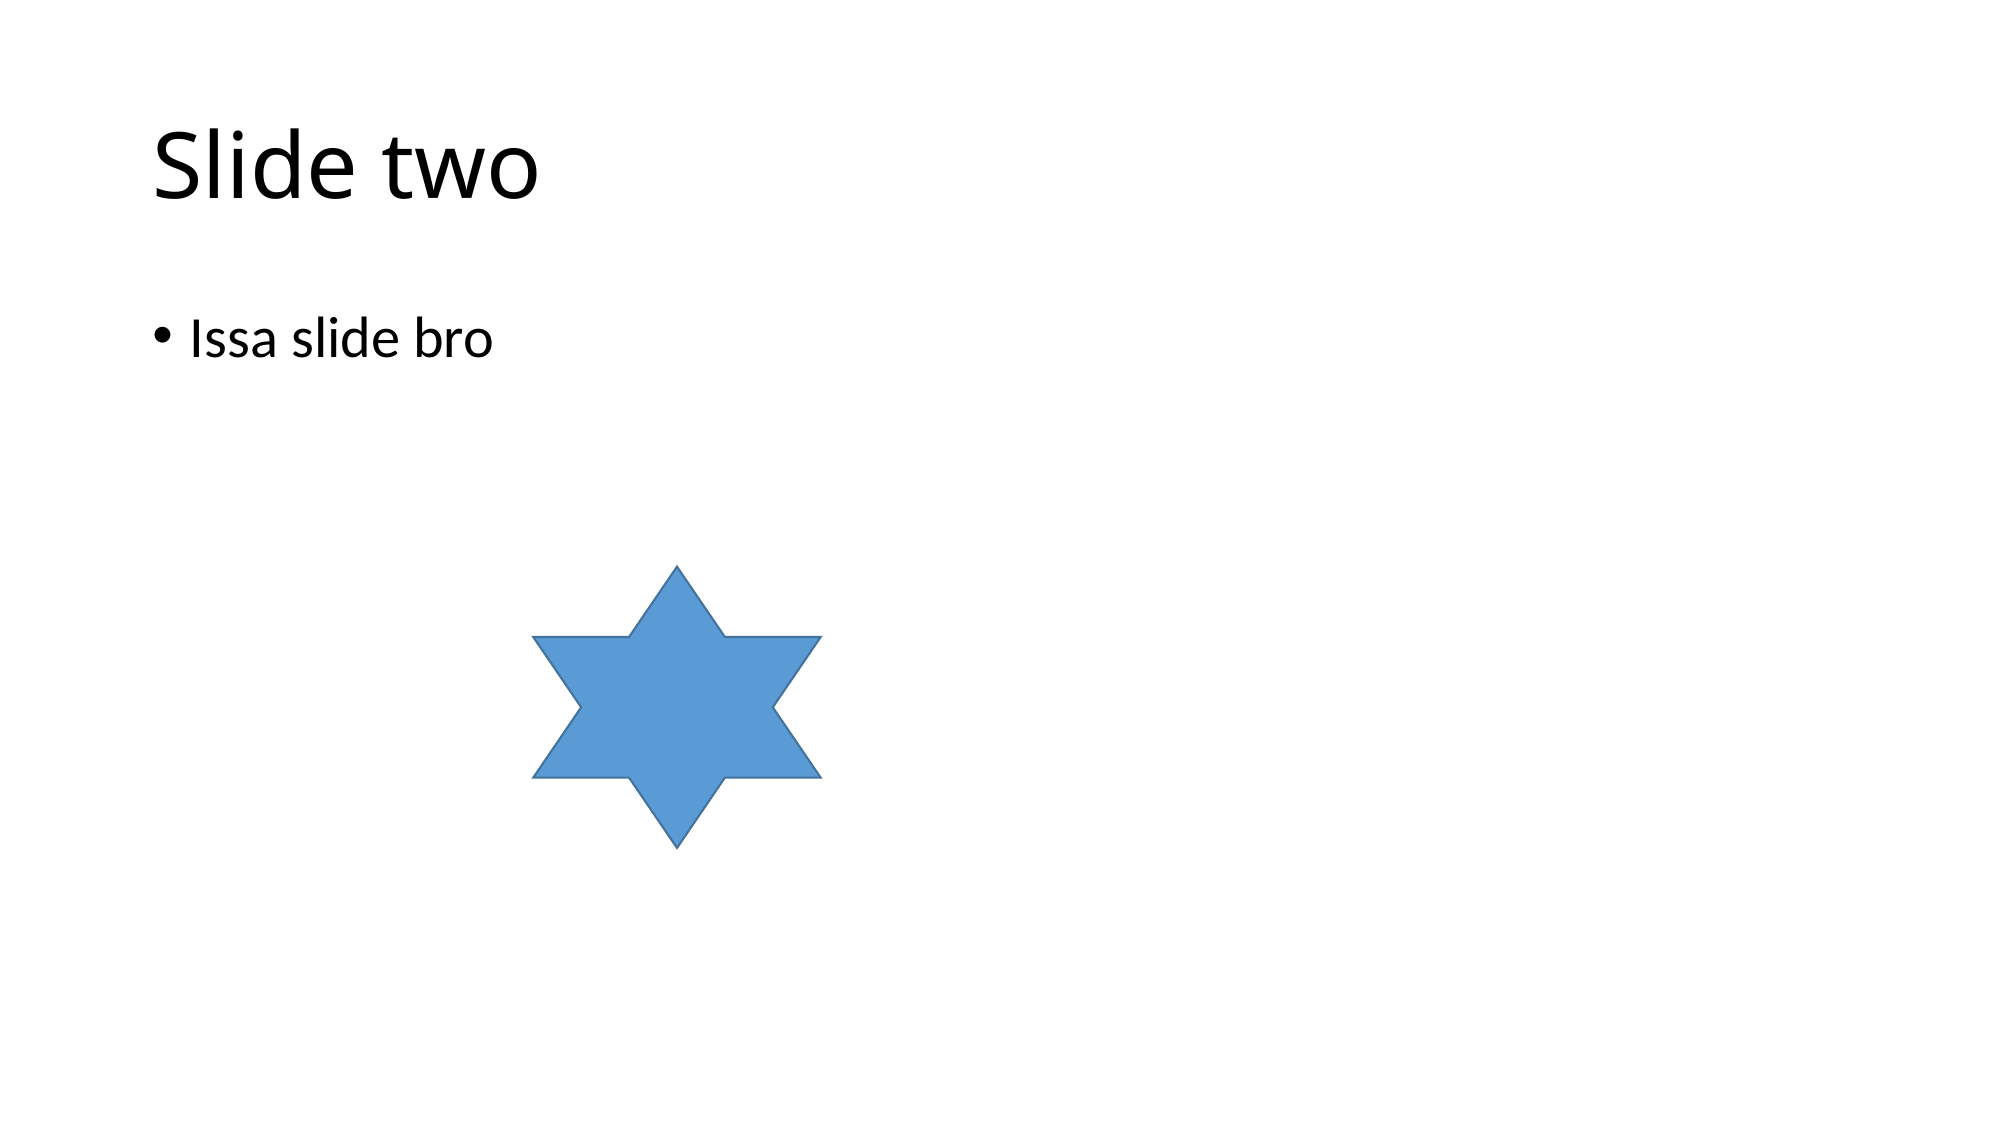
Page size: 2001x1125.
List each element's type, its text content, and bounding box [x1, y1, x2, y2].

title Slide two [137, 59, 1863, 278]
list Issa slide bro [137, 299, 1863, 1014]
text_box [531, 564, 823, 850]
